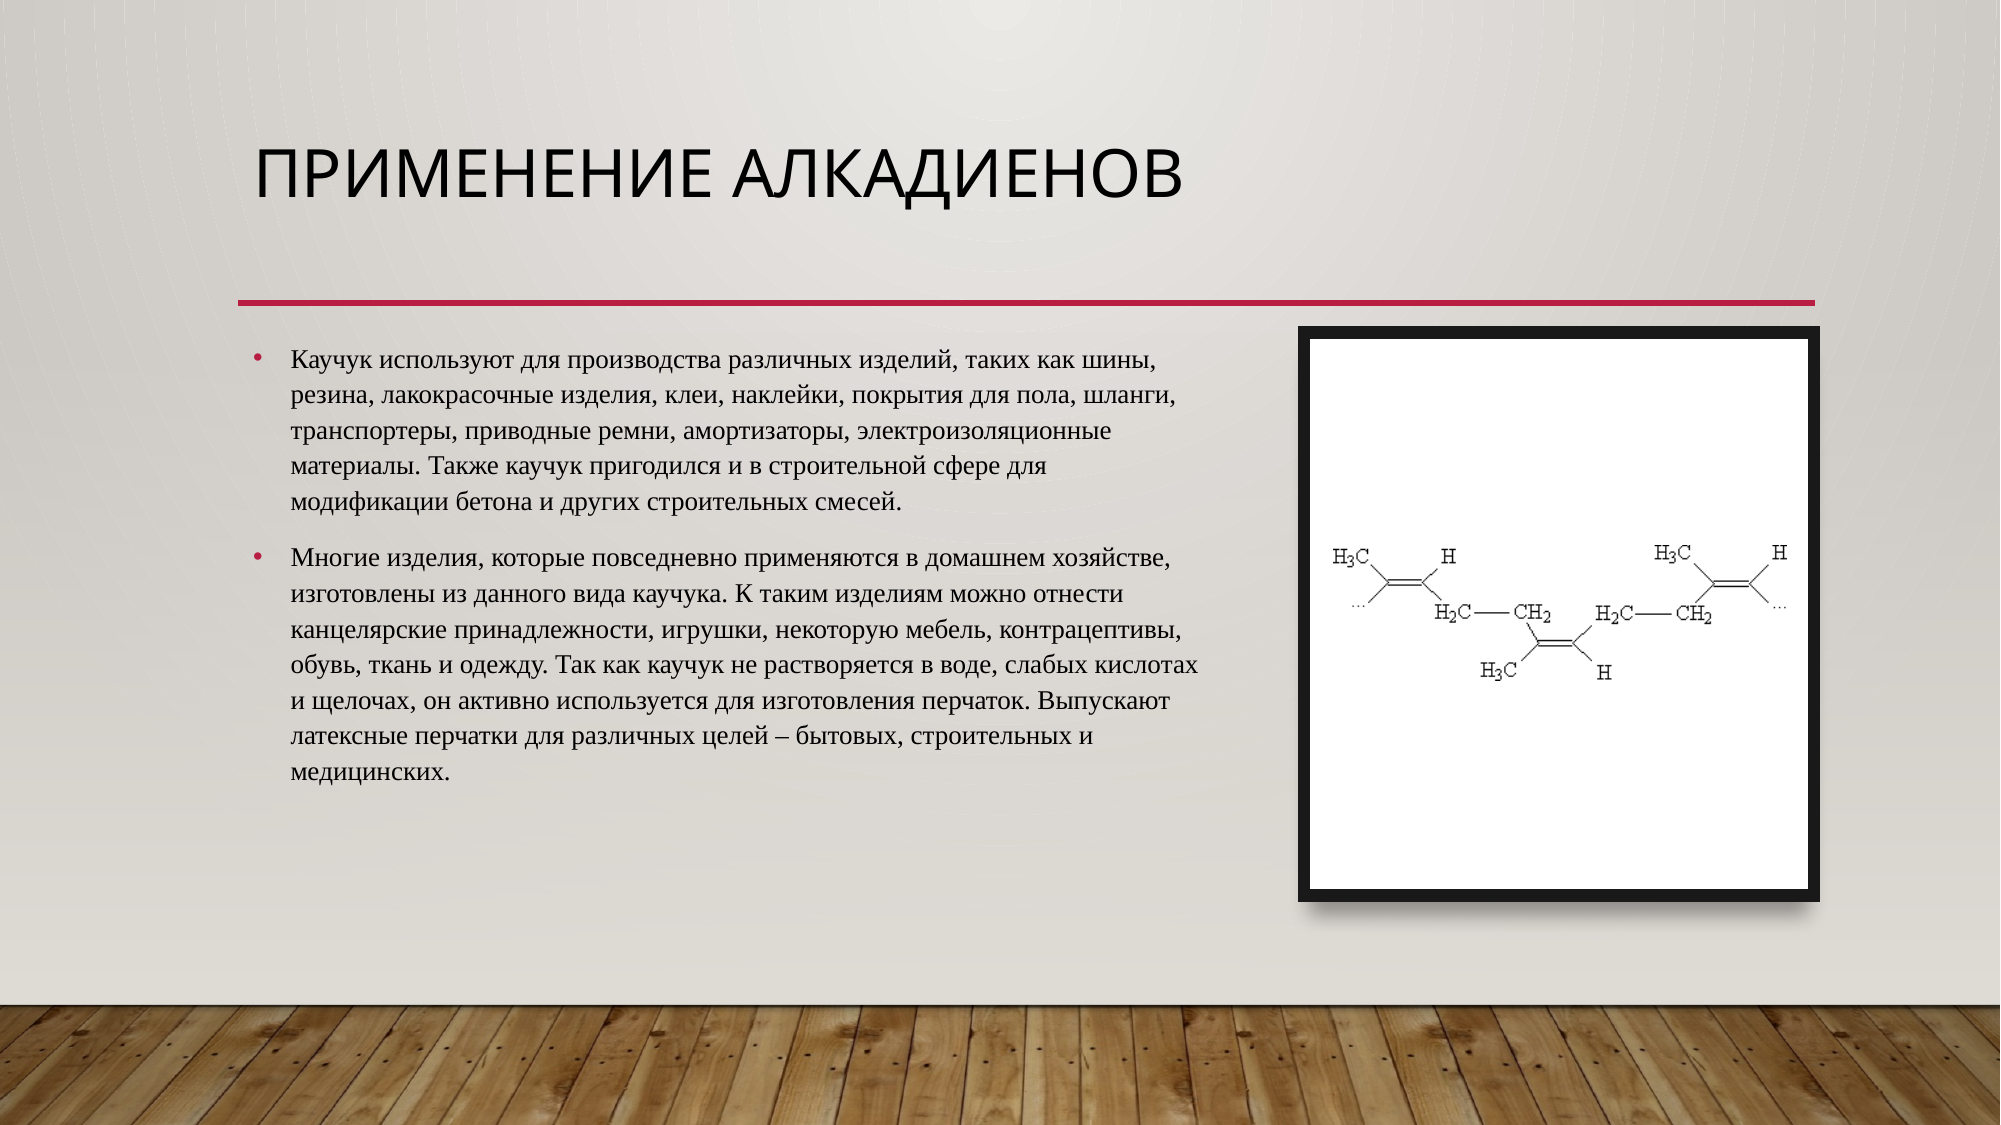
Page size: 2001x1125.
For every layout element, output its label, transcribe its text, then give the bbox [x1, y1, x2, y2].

picture [0, 1005, 2000, 1125]
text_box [1303, 329, 1815, 897]
picture [1333, 545, 1787, 681]
title Применение алкадиенов [238, 131, 1814, 305]
list Каучук используют для производства различных изделий, таких как шины, резина, лакокрасочные изделия, клеи, наклейки, покрытия для пола, шланги, транспортеры, приводные ремни, амортизаторы, электроизоляционные материалы. Также каучук пригодился и в строительной сфере для модификации бетона и других строительных смесей. Многие изделия, которые повседневно применяются в домашнем хозяйстве, изготовлены из данного вида каучука. К таким изделиям можно отнести канцелярские принадлежности, игрушки, некоторую мебель, контрацептивы, обувь, ткань и одежду. Так как каучук не растворяется в воде, слабых кислотах и щелочах, он активно используется для изготовления перчаток. Выпускают латексные перчатки для различных целей – бытовых, строительных и медицинских. [238, 330, 1223, 897]
